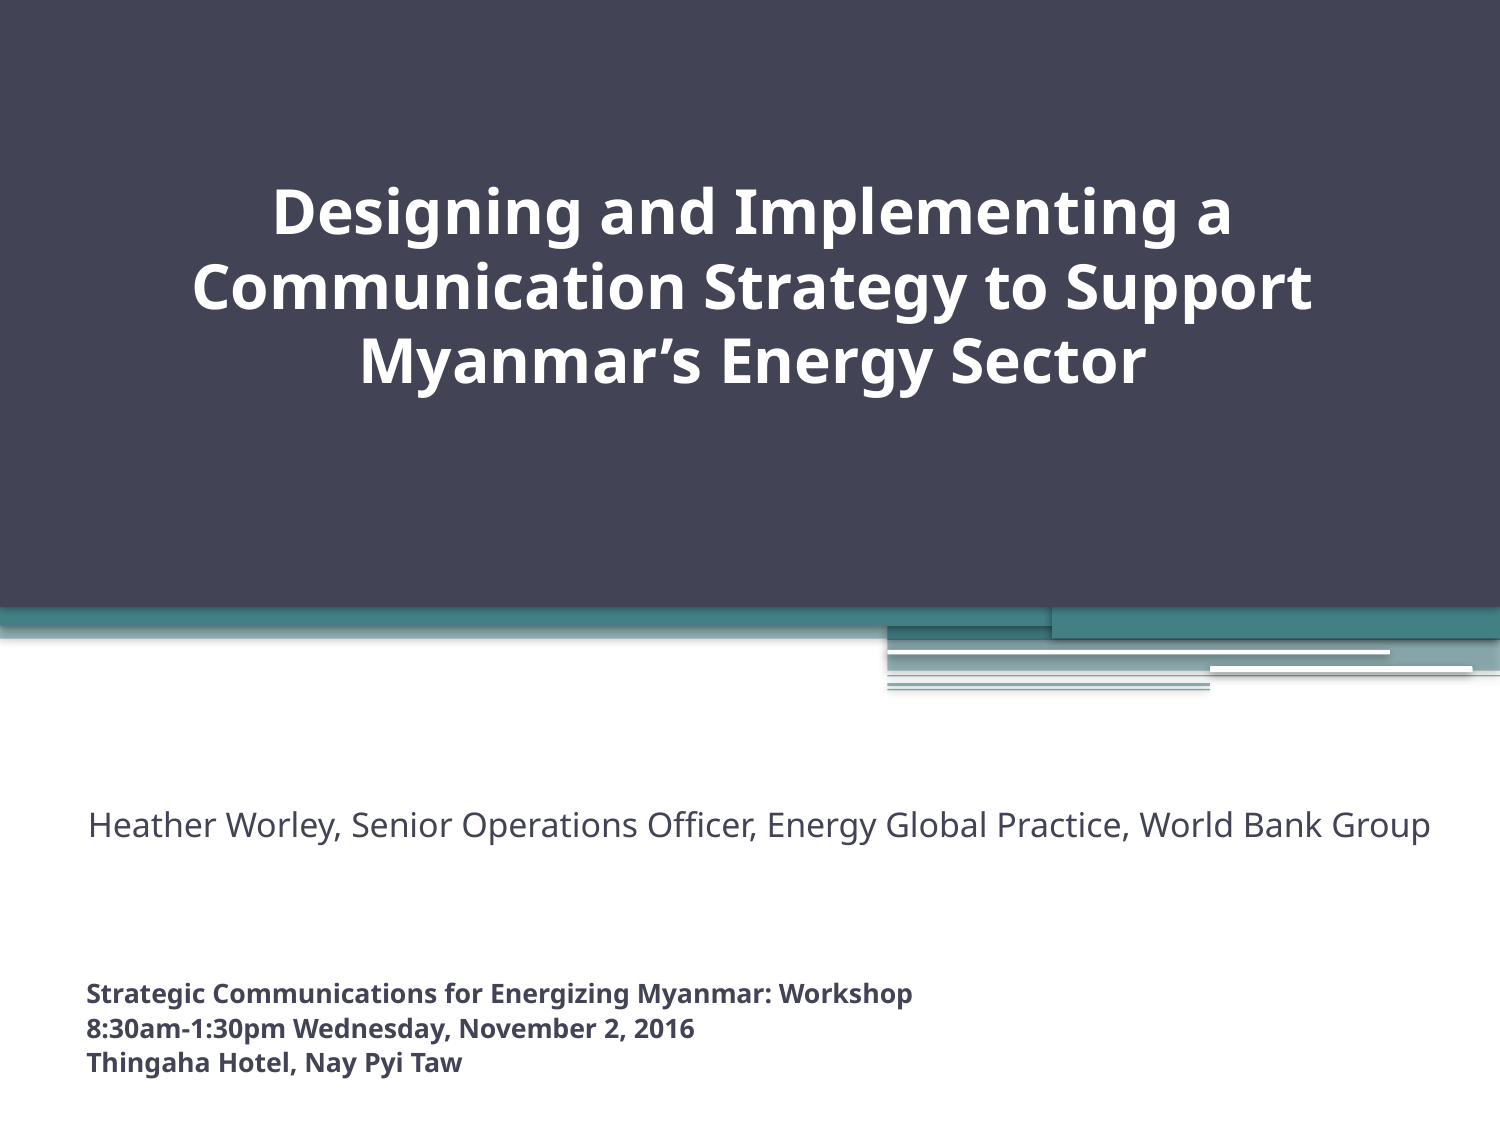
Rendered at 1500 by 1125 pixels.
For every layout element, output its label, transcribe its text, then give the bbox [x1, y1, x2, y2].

subtitle Heather Worley, Senior Operations Officer, Energy Global Practice, World Bank Group Strategic Communications for Energizing Myanmar: Workshop 8:30am-1:30pm Wednesday, November 2, 2016 Thingaha Hotel, Nay Pyi Taw [60, 699, 1448, 1100]
title Designing and Implementing a Communication Strategy to Support Myanmar’s Energy Sector [59, 162, 1447, 404]
